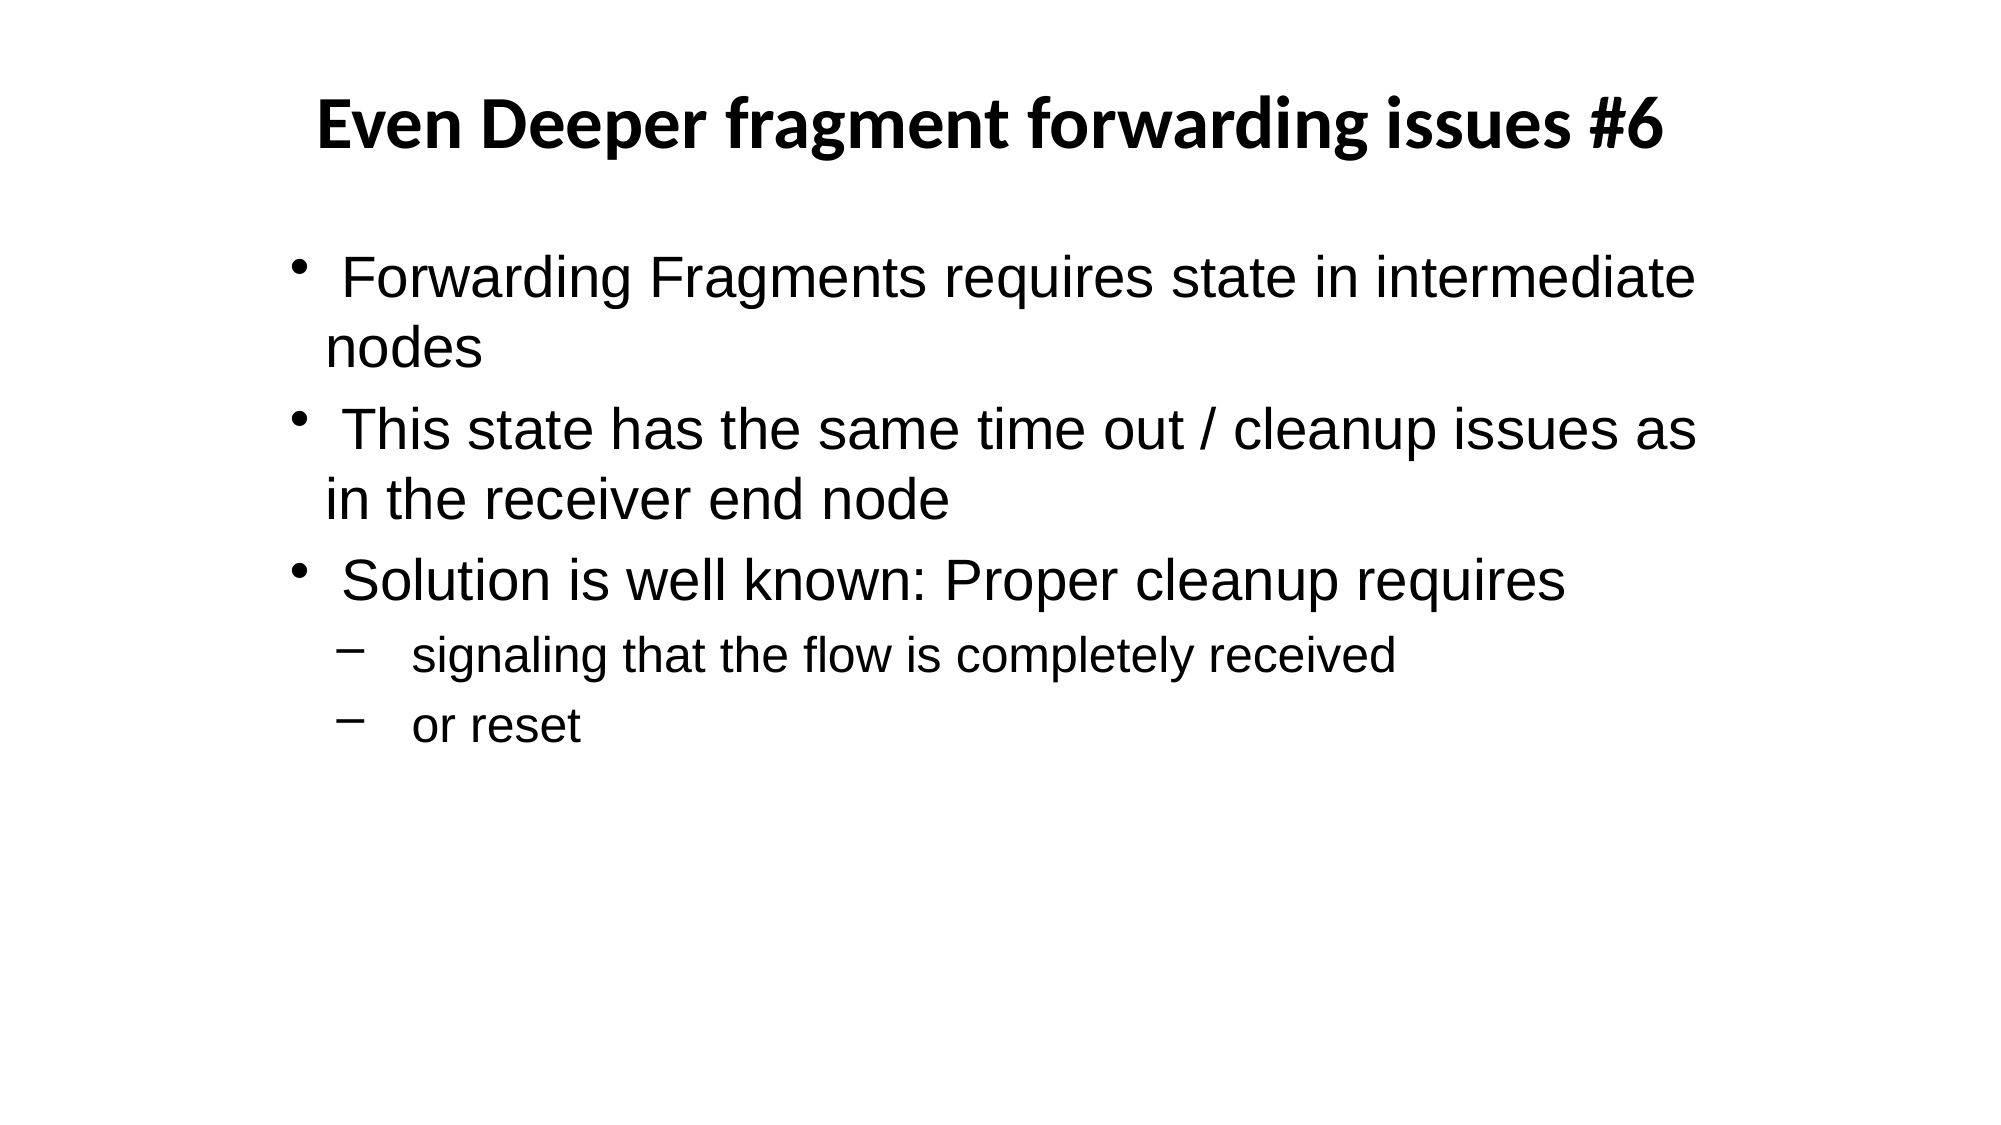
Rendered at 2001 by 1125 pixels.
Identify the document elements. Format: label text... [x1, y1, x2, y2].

title Even Deeper fragment forwarding issues #6 [249, 24, 1733, 213]
text_box Forwarding Fragments requires state in intermediate nodes This state has the same time out / cleanup issues as in the receiver end node Solution is well known: Proper cleanup requires signaling that the flow is completely received or reset [274, 231, 1745, 932]
